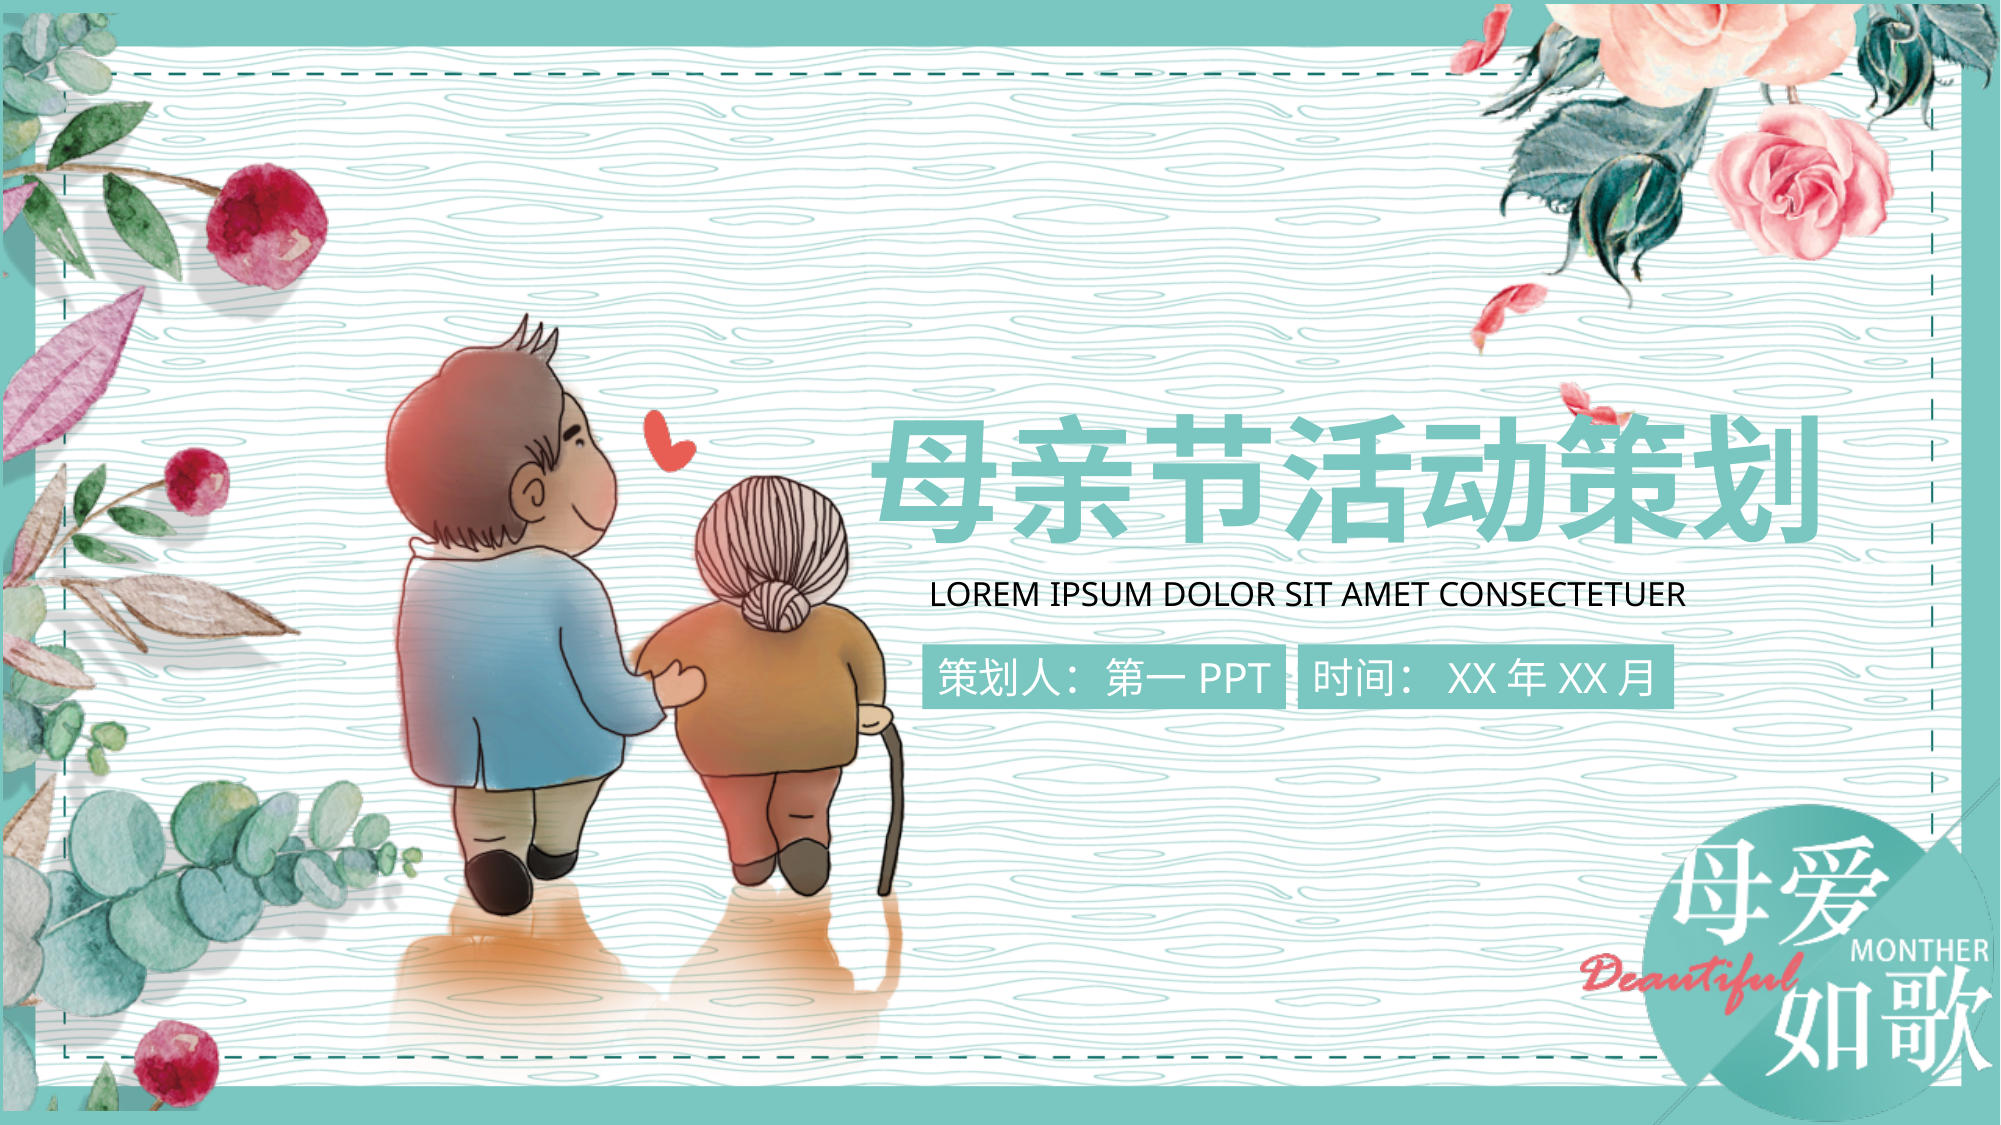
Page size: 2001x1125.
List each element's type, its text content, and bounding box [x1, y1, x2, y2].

text_box LOREM IPSUM DOLOR SIT AMET CONSECTETUER [983, 566, 1703, 621]
text_box 母亲节活动策划 [983, 386, 1861, 566]
picture [0, 0, 2001, 1125]
text_box 时间：XX年XX月 [1297, 644, 1675, 710]
text_box 策划人：第一PPT [983, 644, 1286, 710]
